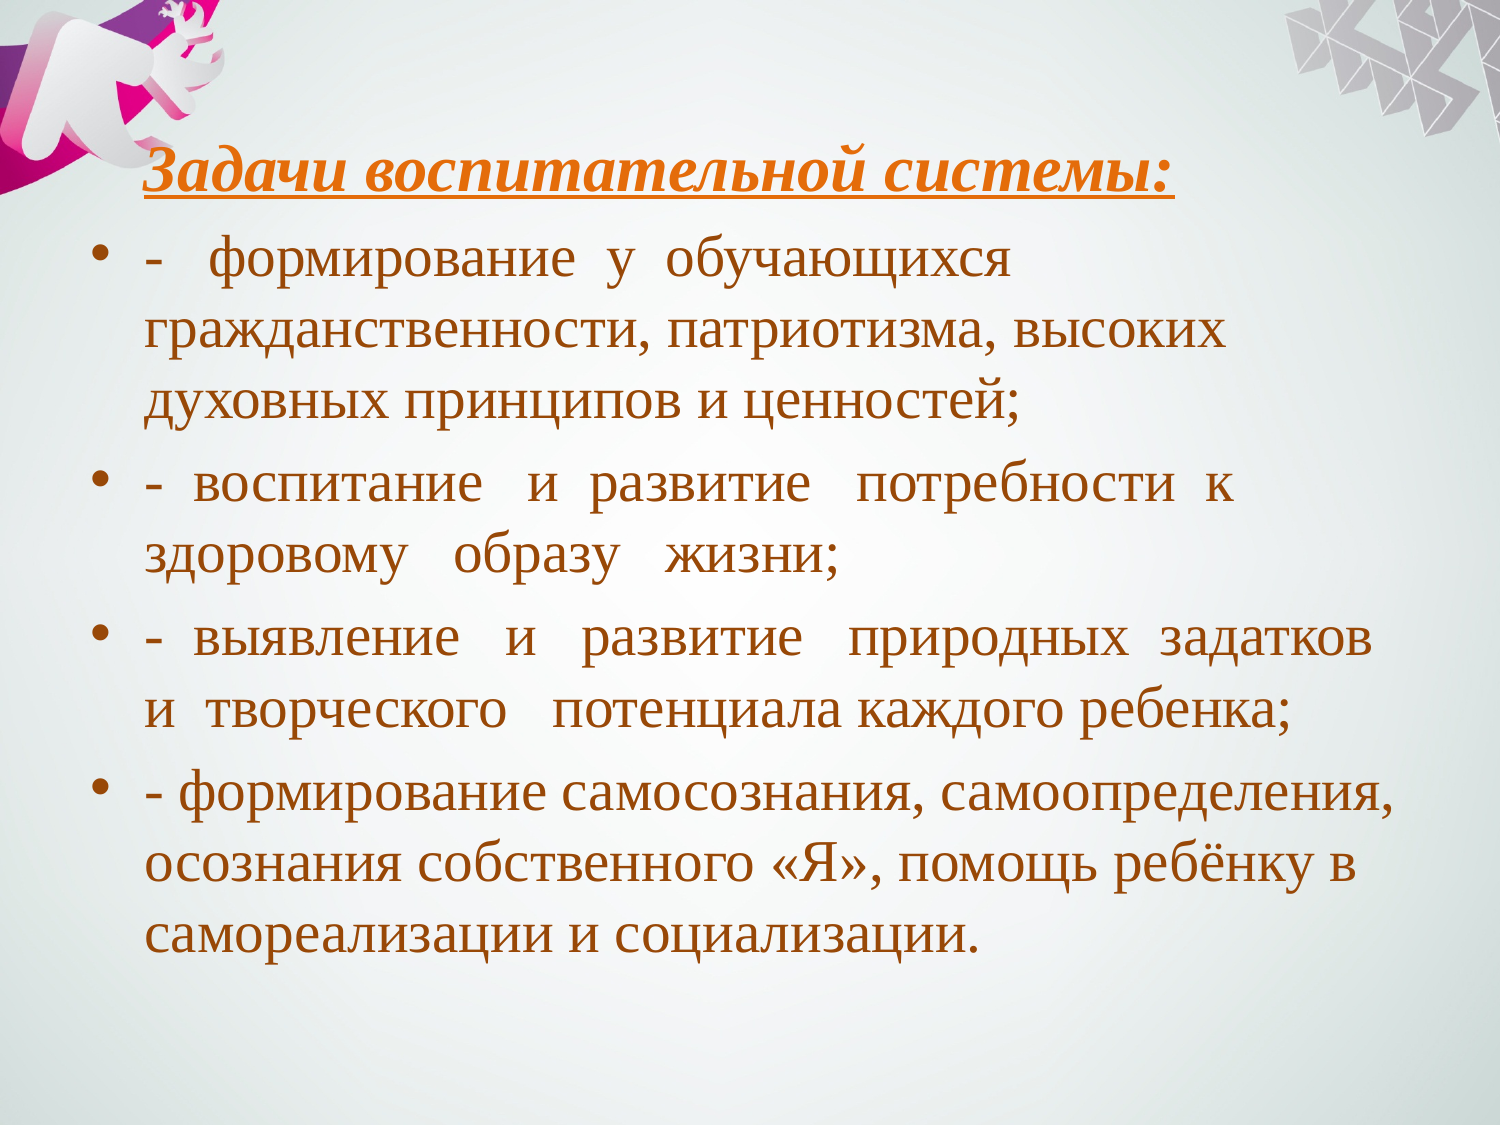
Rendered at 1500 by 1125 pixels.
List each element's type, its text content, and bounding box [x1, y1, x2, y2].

list Задачи воспитательной системы: - формирование у обучающихся гражданственности, патриотизма, высоких духовных принципов и ценностей; - воспитание и развитие потребности к здоровому образу жизни; - выявление и развитие природных задатков и творческого потенциала каждого ребенка; - формирование самосознания, самоопределения, осознания собственного «Я», помощь ребёнку в самореализации и социализации. [75, 117, 1425, 1005]
title [75, 45, 1425, 117]
picture [0, 0, 1500, 1125]
